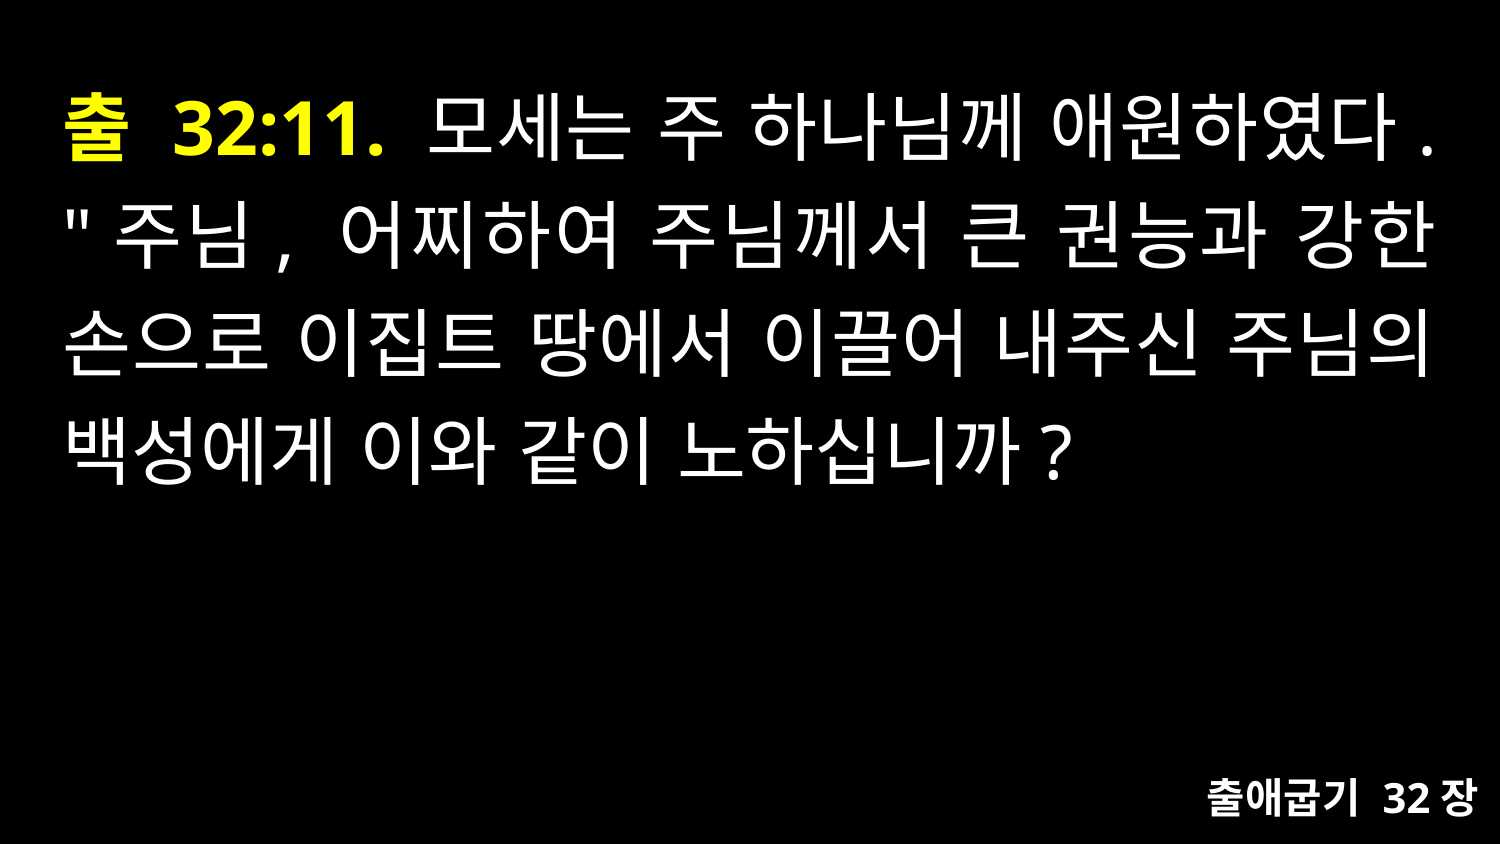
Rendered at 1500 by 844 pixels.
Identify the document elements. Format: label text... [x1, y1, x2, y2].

subtitle 출애굽기 32장 [916, 770, 1500, 844]
title 출 32:11. 모세는 주 하나님께 애원하였다. "주님, 어찌하여 주님께서 큰 권능과 강한 손으로 이집트 땅에서 이끌어 내주신 주님의 백성에게 이와 같이 노하십니까? [0, 0, 1500, 844]
